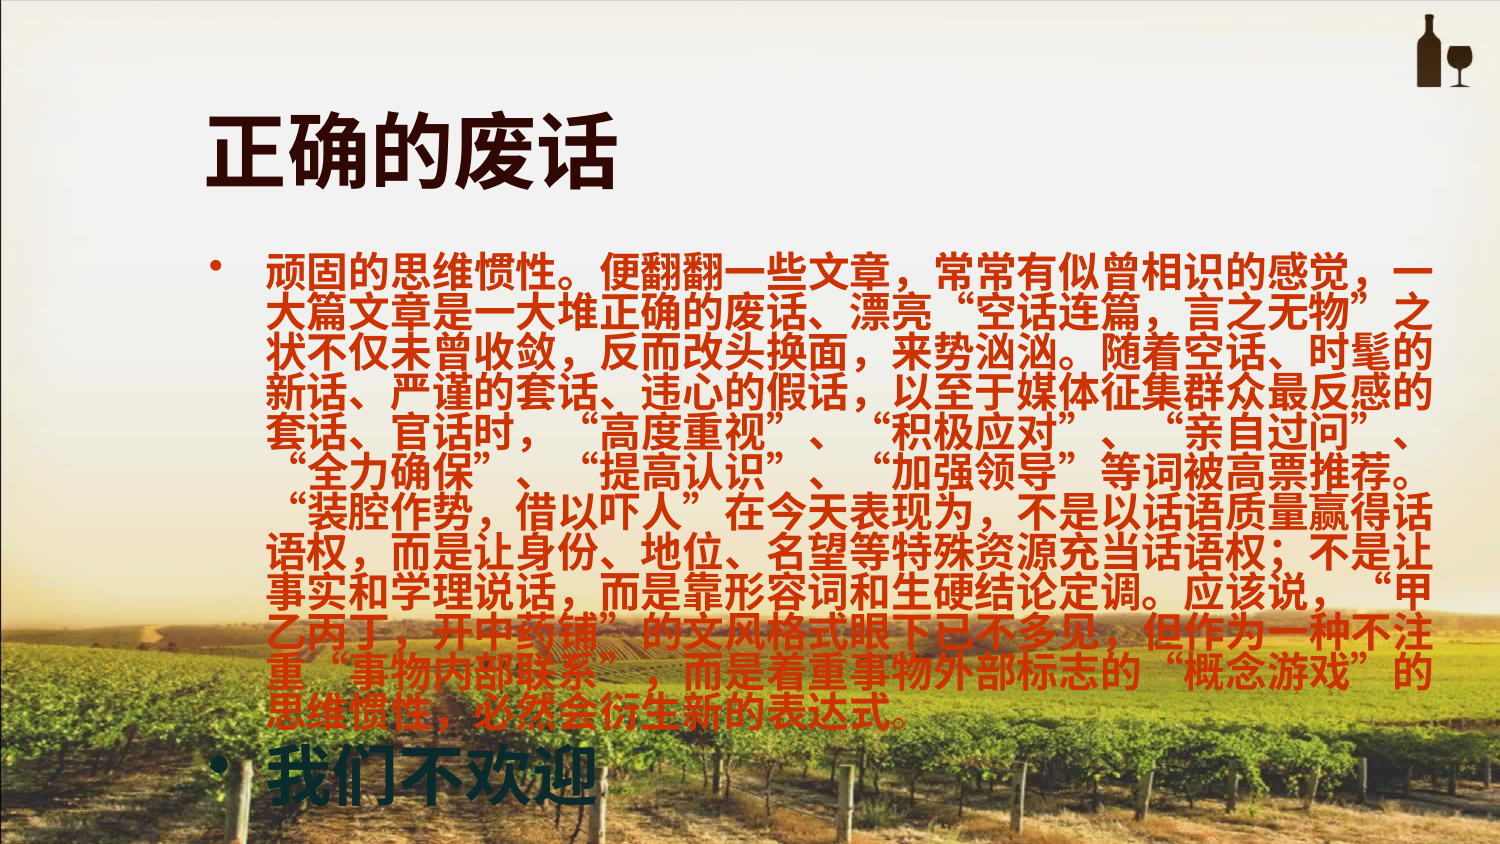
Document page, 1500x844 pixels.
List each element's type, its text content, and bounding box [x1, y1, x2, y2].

list 顽固的思维惯性。便翻翻一些文章，常常有似曾相识的感觉，一大篇文章是一大堆正确的废话、漂亮“空话连篇，言之无物”之状不仅未曾收敛，反而改头换面，来势汹汹。随着空话、时髦的新话、严谨的套话、违心的假话，以至于媒体征集群众最反感的套话、官话时，“高度重视”、“积极应对”、“亲自过问”、“全力确保”、“提高认识”、“加强领导”等词被高票推荐。“装腔作势，借以吓人”在今天表现为，不是以话语质量赢得话语权，而是让身份、地位、名望等特殊资源充当话语权；不是让事实和学理说话，而是靠形容词和生硬结论定调。应该说，“甲乙丙丁，开中药铺”的文风格式眼下已不多见，但作为一种不注重“事物内部联系”，而是着重事物外部标志的“概念游戏”的思维惯性，必然会衍生新的表达式。 我们不欢迎 [193, 248, 1470, 755]
picture [0, 0, 1500, 844]
title 正确的废话 [188, 26, 1468, 207]
